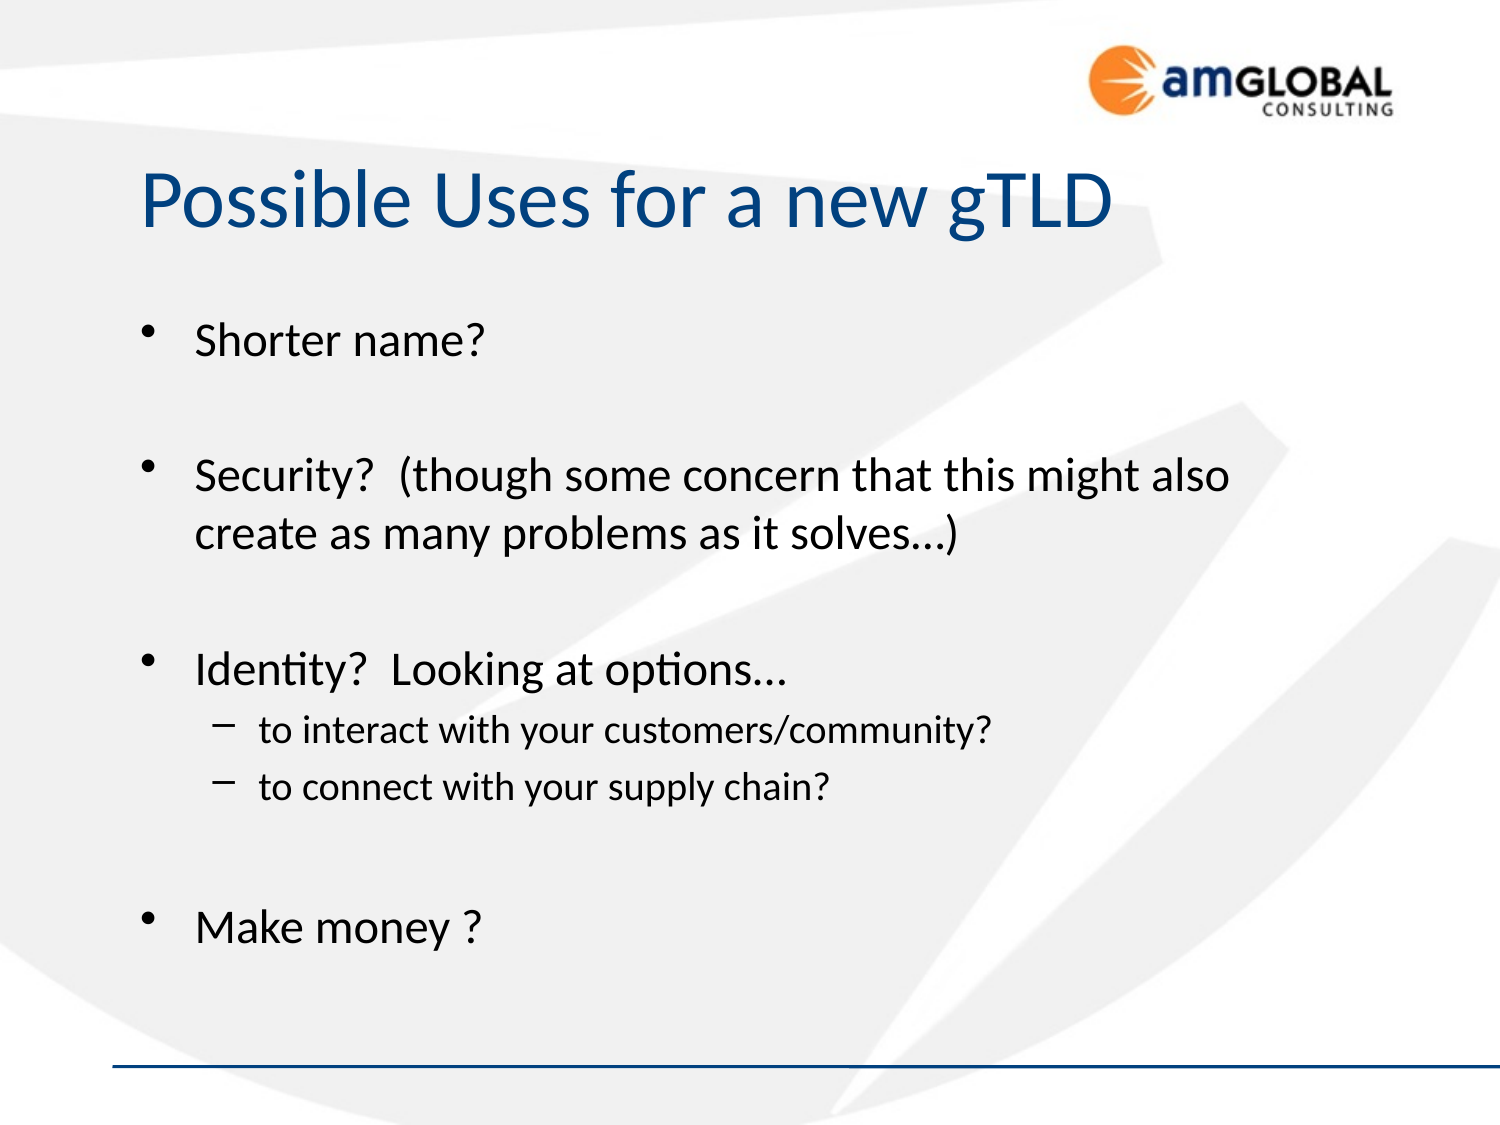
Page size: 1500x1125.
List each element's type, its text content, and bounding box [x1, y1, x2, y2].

list Shorter name? Security? (though some concern that this might also create as many problems as it solves…) Identity? Looking at options… to interact with your customers/community? to connect with your supply chain? Make money ? [125, 299, 1375, 968]
picture [0, 0, 1500, 1125]
title Possible Uses for a new gTLD [125, 99, 1500, 288]
